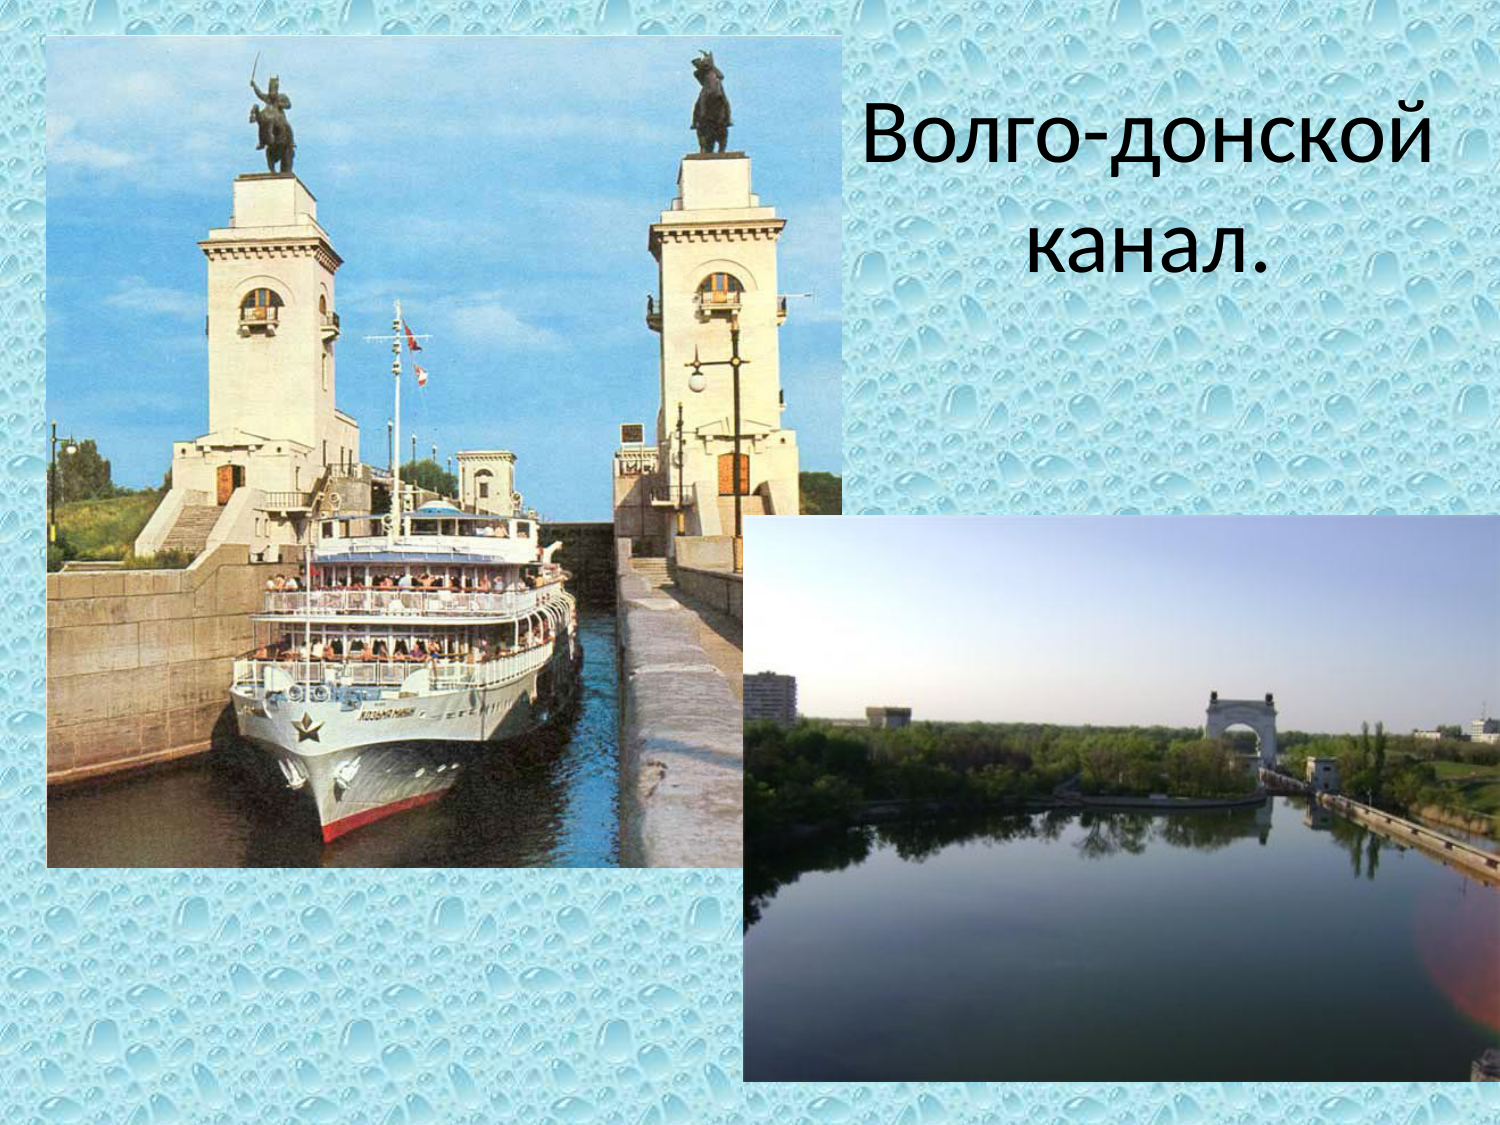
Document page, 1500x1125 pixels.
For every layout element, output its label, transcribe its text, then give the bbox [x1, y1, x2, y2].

title Волго-донской канал. [846, 45, 1477, 317]
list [743, 515, 1500, 1083]
picture [0, 0, 1500, 1125]
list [46, 34, 842, 868]
